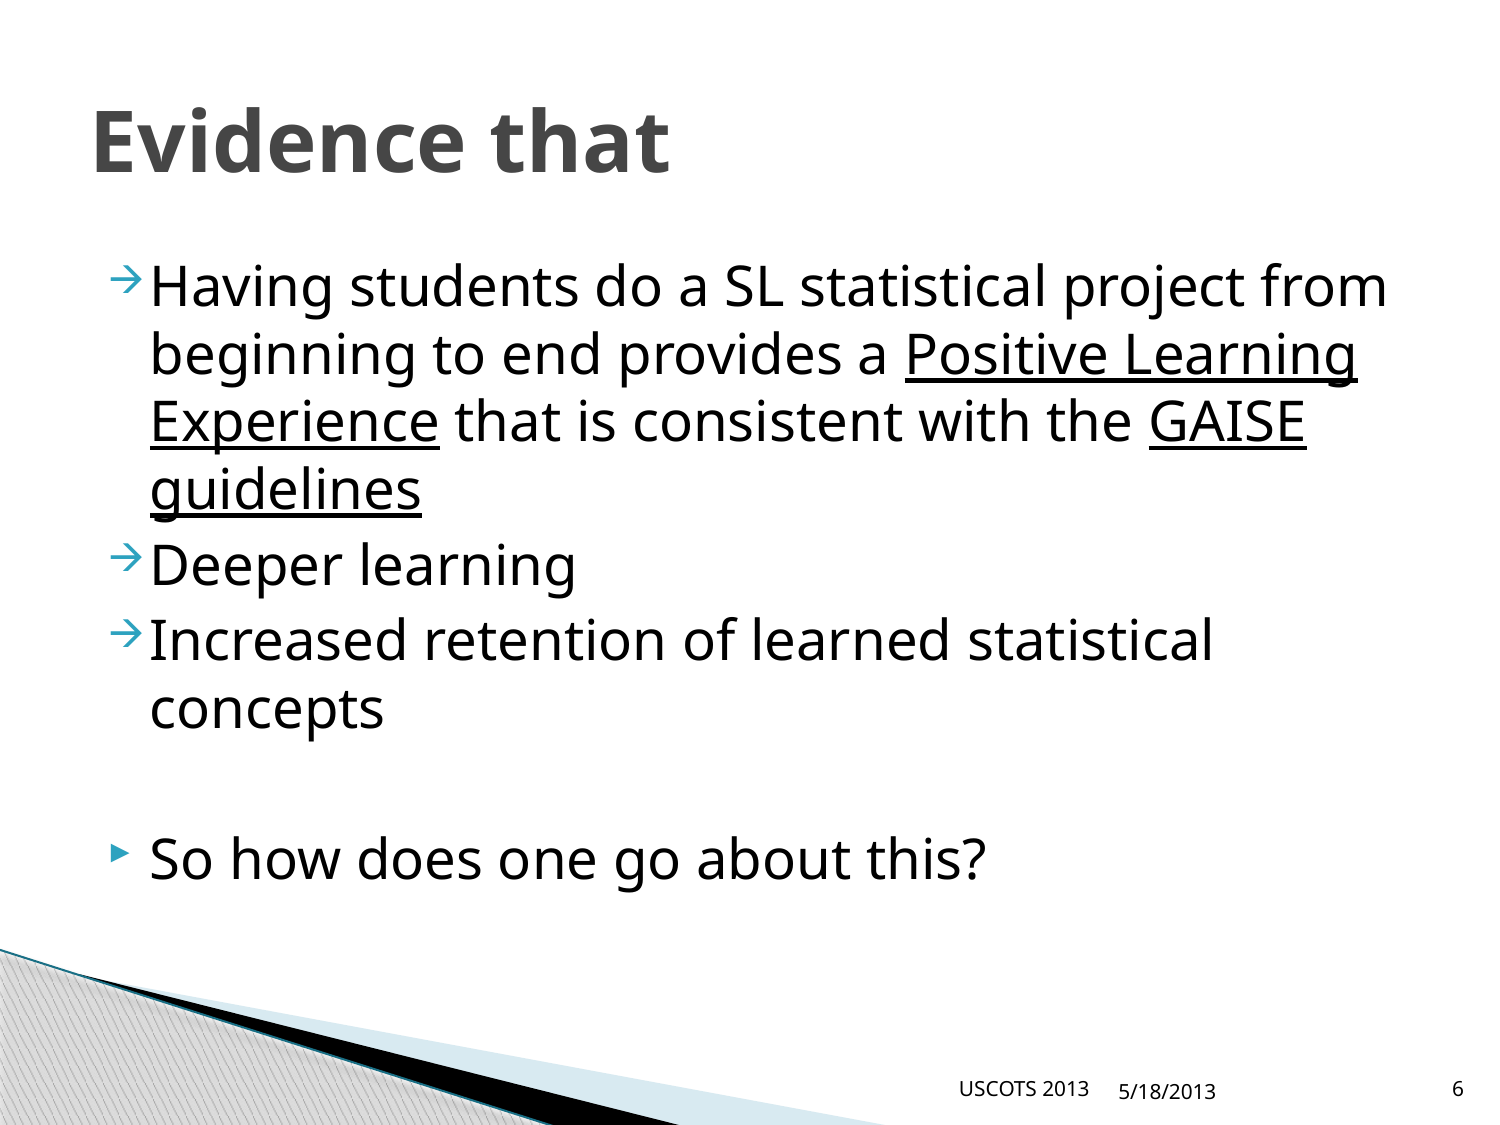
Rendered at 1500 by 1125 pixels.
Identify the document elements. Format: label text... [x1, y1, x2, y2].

footer USCOTS 2013 [718, 1051, 1105, 1112]
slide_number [1105, 1051, 1418, 1112]
list Having students do a SL statistical project from beginning to end provides a Positive Learning Experience that is consistent with the GAISE guidelines Deeper learning Increased retention of learned statistical concepts So how does one go about this? [75, 243, 1425, 986]
title Evidence that [75, 45, 1425, 233]
slide_number 6 [1418, 1051, 1479, 1112]
